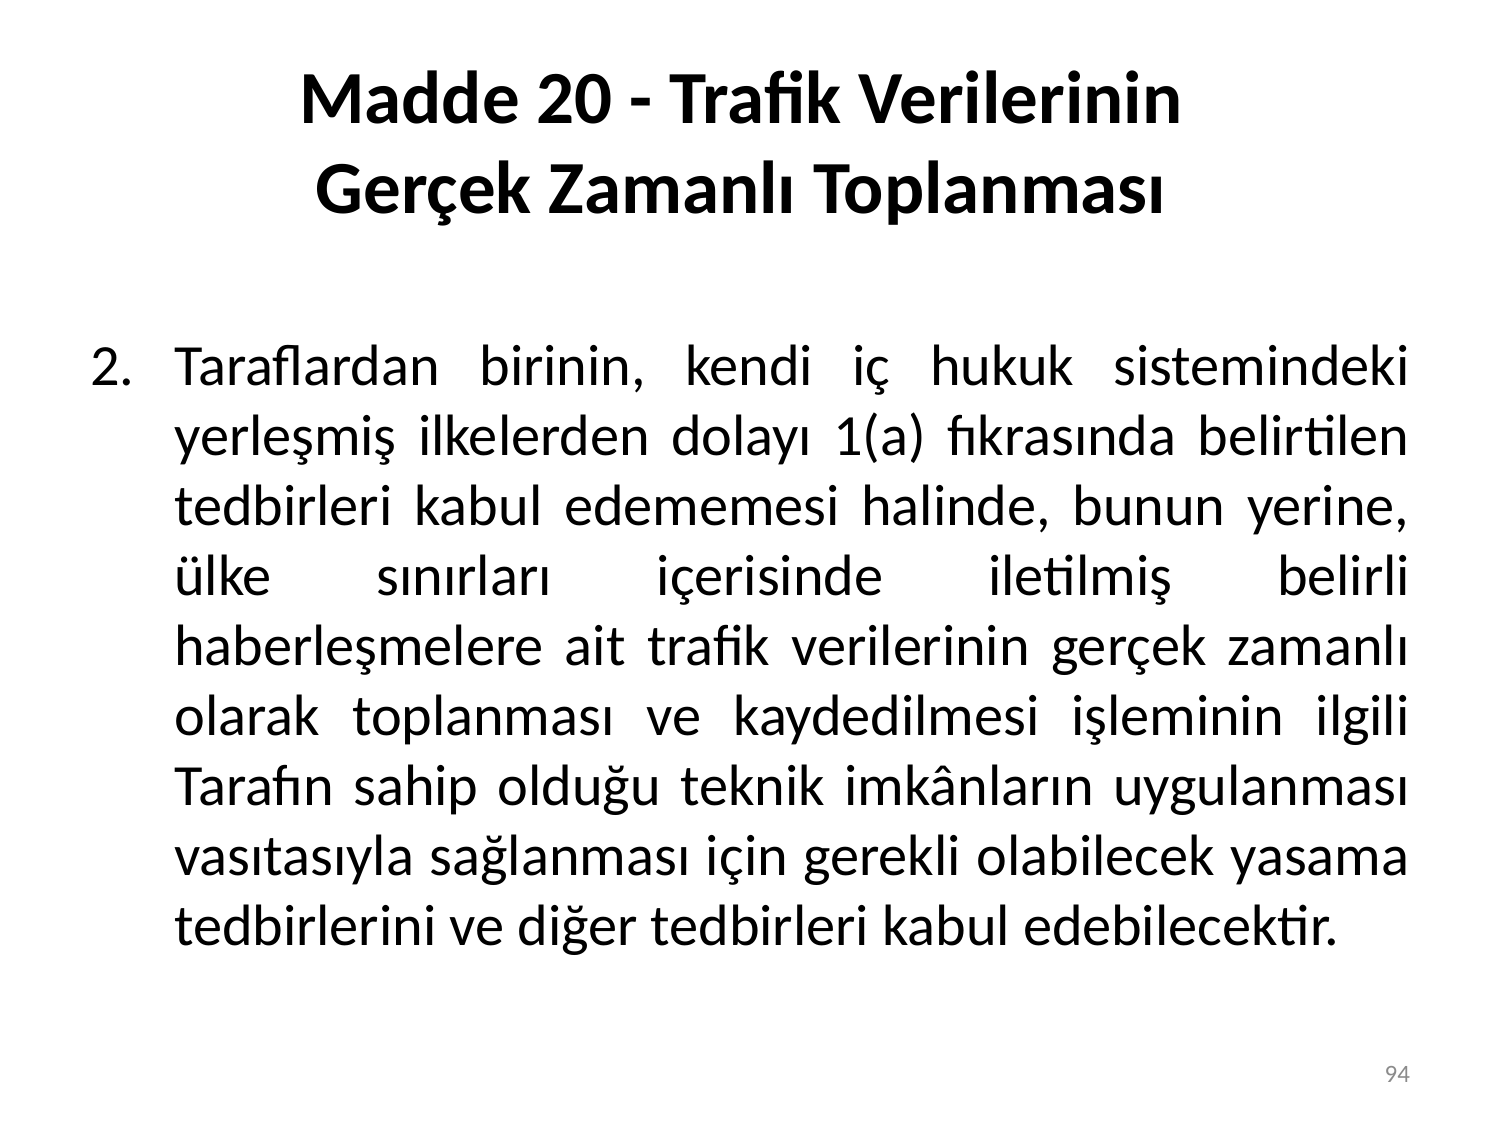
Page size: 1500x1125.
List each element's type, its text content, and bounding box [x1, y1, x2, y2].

list Taraflardan birinin, kendi iç hukuk sistemindeki yerleşmiş ilkelerden dolayı 1(a) fıkrasında belirtilen tedbirleri kabul edememesi halinde, bunun yerine, ülke sınırları içerisinde iletilmiş belirli haberleşmelere ait trafik verilerinin gerçek zamanlı olarak toplanması ve kaydedilmesi işleminin ilgili Tarafın sahip olduğu teknik imkânların uygulanması vasıtasıyla sağlanması için gerekli olabilecek yasama tedbirlerini ve diğer tedbirleri kabul edebilecektir. [74, 319, 1426, 1006]
title Madde 20 - Trafik Verilerinin Gerçek Zamanlı Toplanması [74, 44, 1426, 233]
slide_number 94 [1074, 1042, 1425, 1103]
